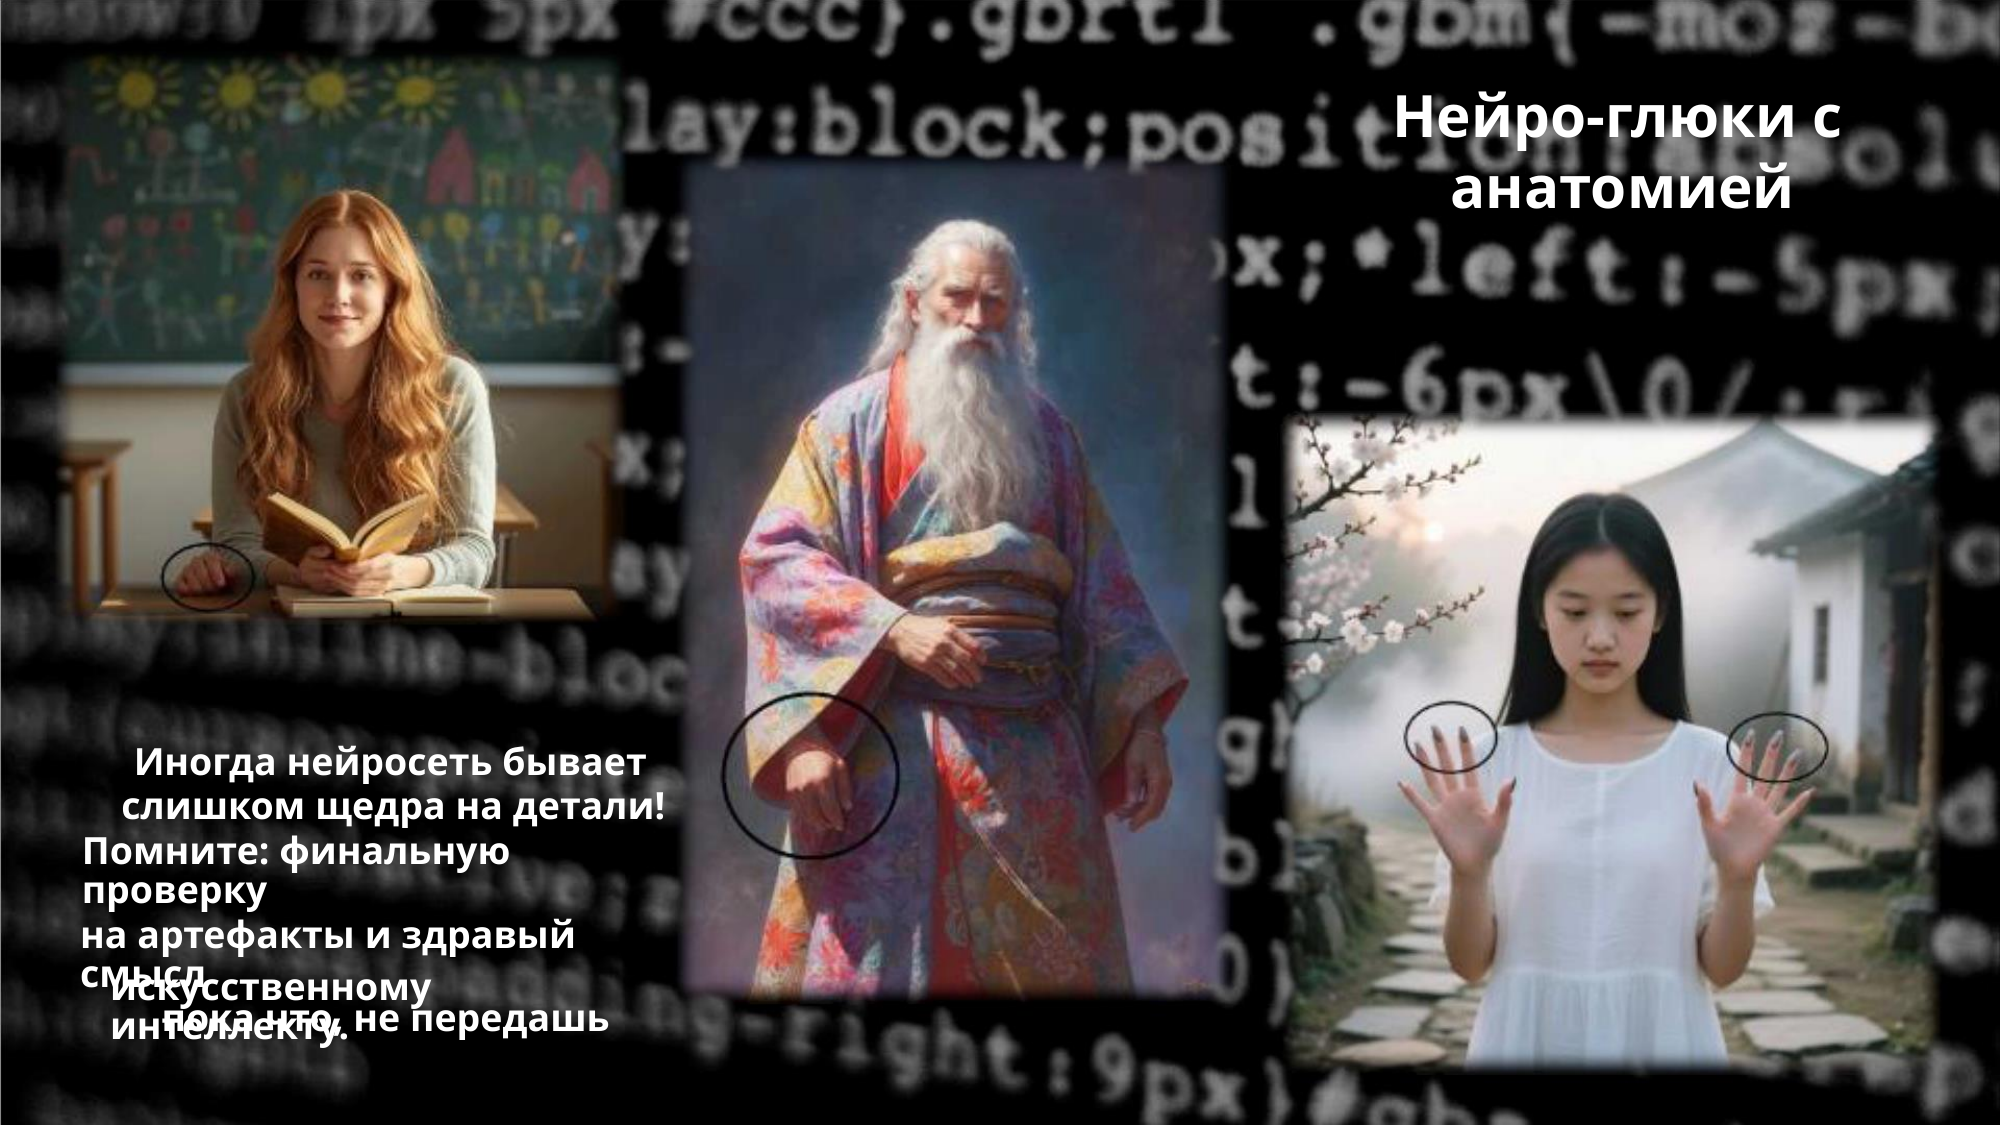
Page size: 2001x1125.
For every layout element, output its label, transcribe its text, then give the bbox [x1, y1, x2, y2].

text_box Нейро-глюки с анатомией [1392, 88, 1878, 221]
text_box искусственному интеллекту. [109, 969, 671, 1048]
text_box [0, 0, 2000, 1125]
text_box Иногда нейросеть бывает слишком щедра на детали! Помните: финальную проверку на артефакты и здравый смысл пока что, не передашь [80, 744, 704, 1039]
